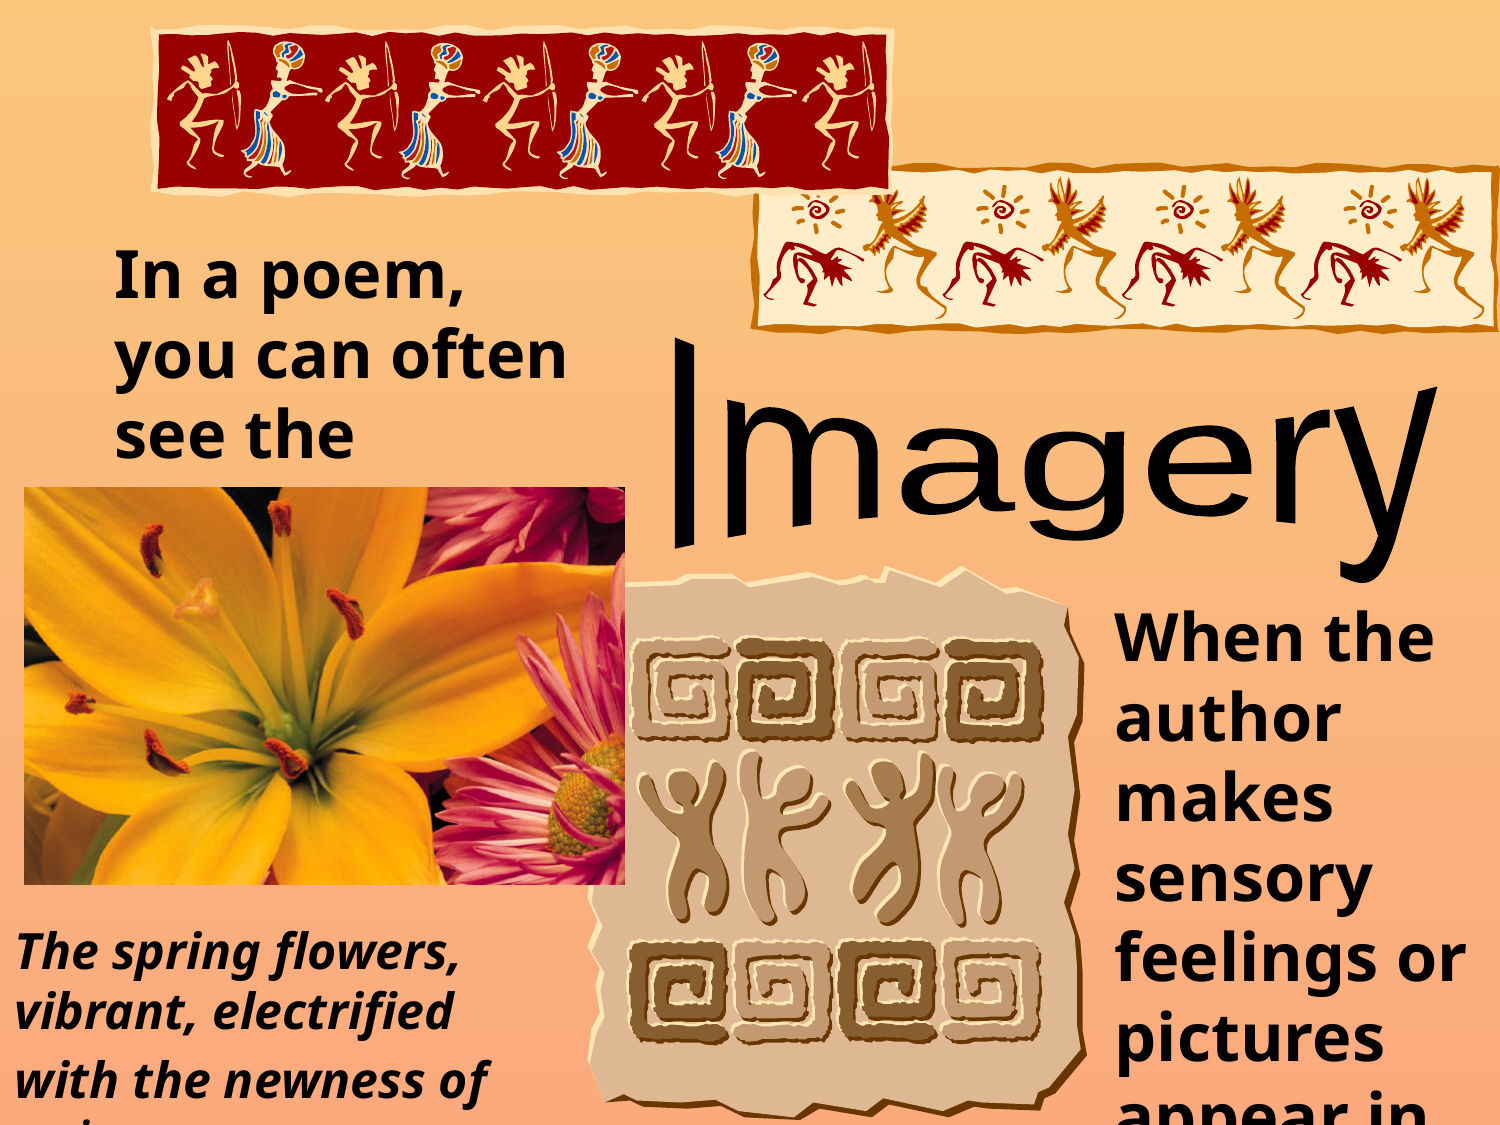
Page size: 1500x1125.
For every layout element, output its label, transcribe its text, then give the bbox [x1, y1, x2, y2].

text_box In a poem, you can often see the images the author writes about [99, 224, 600, 485]
text_box The spring flowers, vibrant, electrified with the newness of spring [0, 912, 550, 1125]
picture [24, 487, 1093, 1125]
picture [149, 24, 1500, 335]
text_box When the author makes sensory feelings or pictures appear in your mind using words [1100, 587, 1500, 1125]
